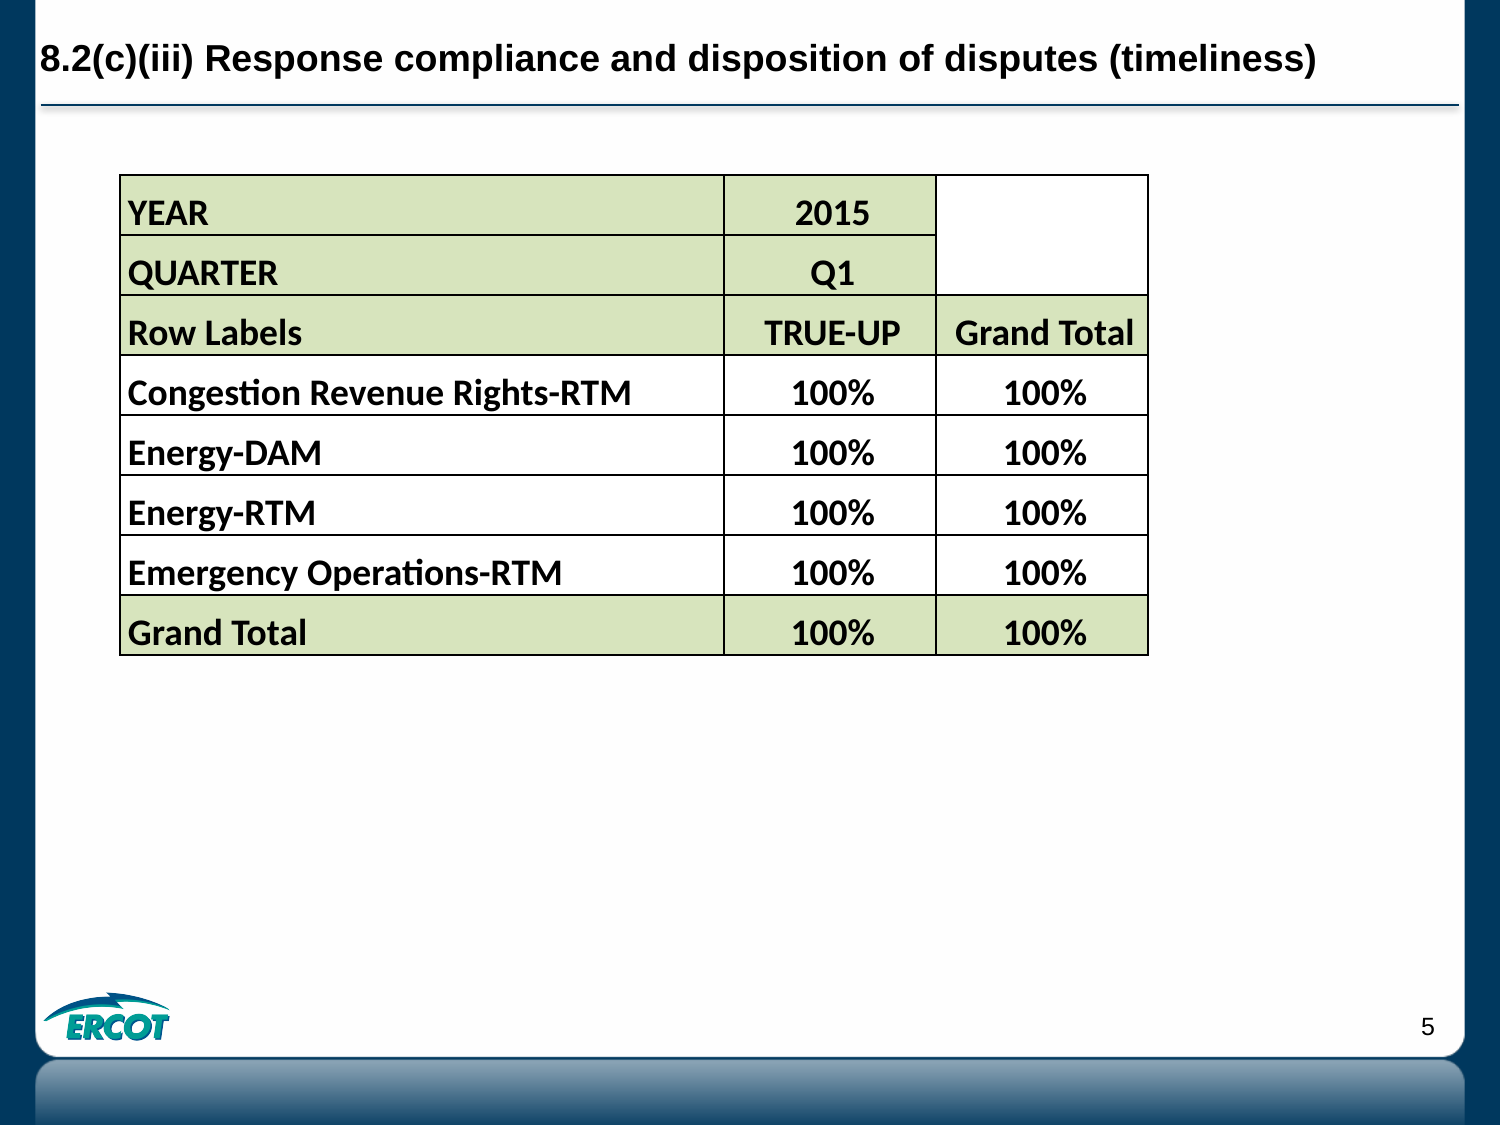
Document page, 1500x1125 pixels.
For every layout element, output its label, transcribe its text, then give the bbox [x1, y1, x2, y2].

table_cell Row Labels [121, 296, 723, 354]
table_cell 100% [725, 596, 935, 654]
text_box [57, 142, 1424, 382]
table_cell 100% [937, 356, 1147, 414]
table_cell Emergency Operations-RTM [121, 536, 723, 594]
table_cell [937, 235, 1147, 294]
table_header [937, 176, 1147, 235]
table_cell TRUE-UP [725, 296, 935, 354]
table_cell 100% [725, 356, 935, 414]
table_cell Grand Total [937, 296, 1147, 354]
title 8.2(c)(iii) Response compliance and disposition of disputes (timeliness) [24, 0, 1450, 113]
table_header YEAR [121, 176, 723, 234]
picture [35, 0, 1465, 1125]
table_cell 100% [725, 536, 935, 594]
table_cell 100% [725, 476, 935, 534]
table_cell QUARTER [121, 236, 723, 294]
table_cell Energy-RTM [121, 476, 723, 534]
table_cell 100% [937, 536, 1147, 594]
table_cell 100% [725, 416, 935, 474]
table_cell 100% [937, 596, 1147, 654]
table_cell Congestion Revenue Rights-RTM [121, 356, 723, 414]
table_cell 100% [937, 476, 1147, 534]
table_header 2015 [725, 176, 935, 234]
table_cell Energy-DAM [121, 416, 723, 474]
table_cell Grand Total [121, 596, 723, 654]
table_cell 100% [937, 416, 1147, 474]
table_cell Q1 [725, 236, 935, 294]
